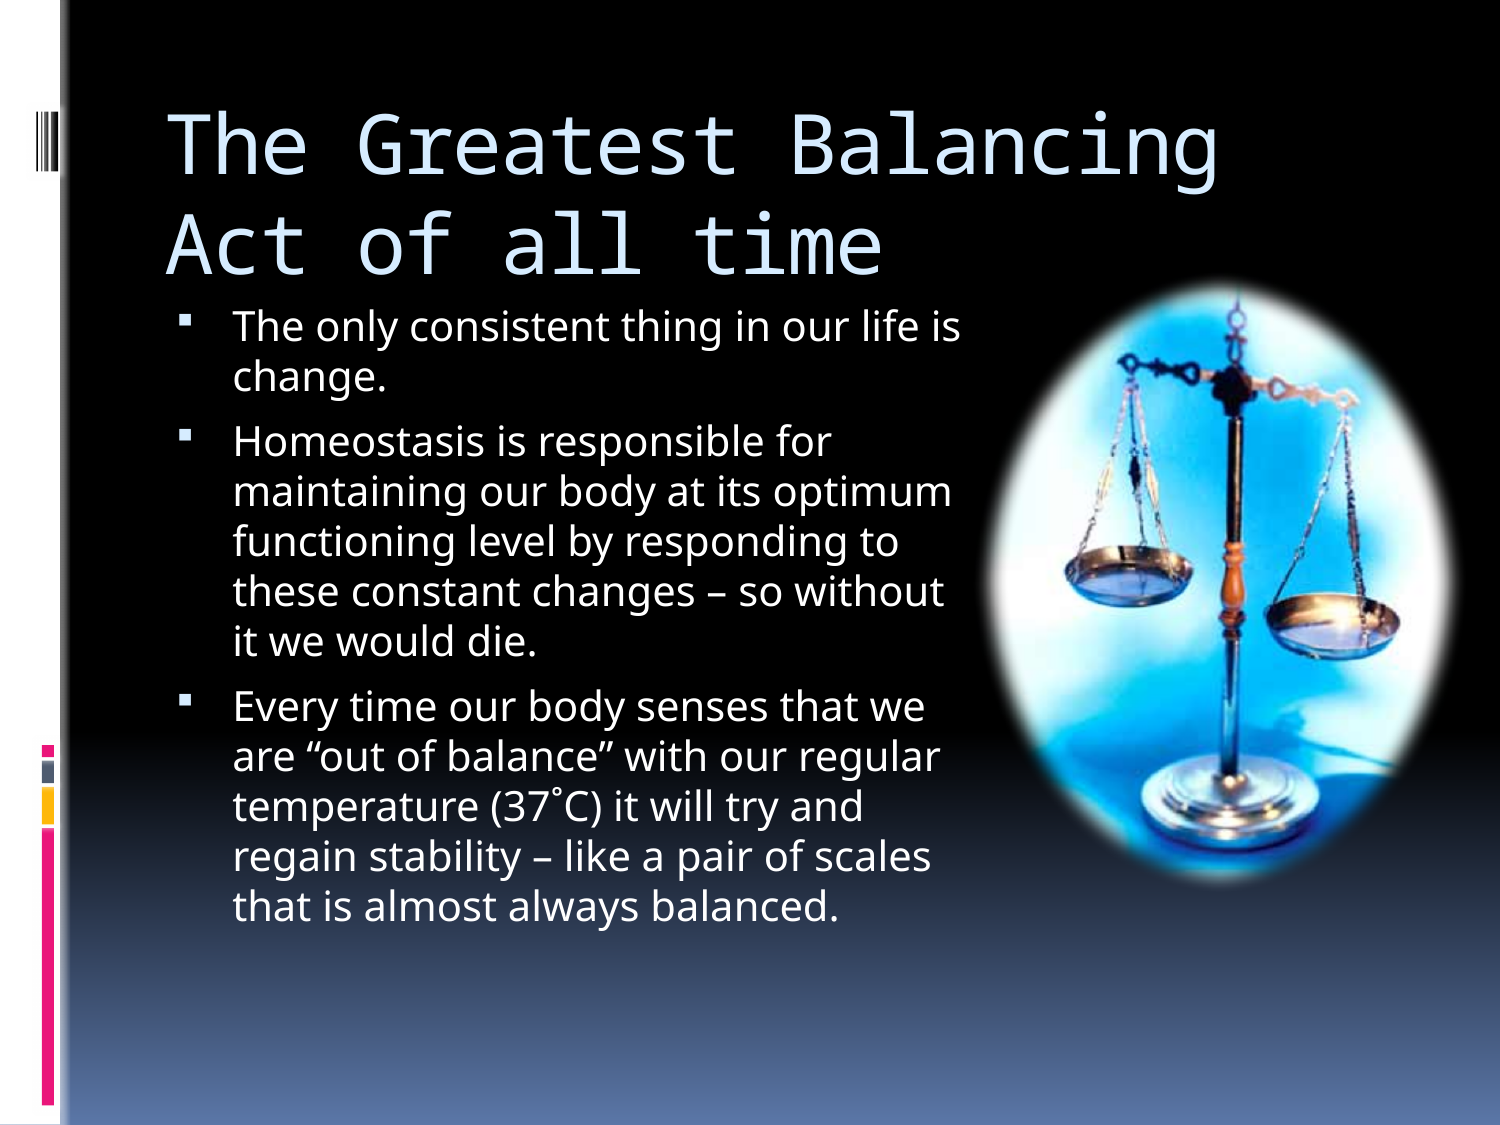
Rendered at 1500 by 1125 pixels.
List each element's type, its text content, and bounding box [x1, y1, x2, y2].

title The Greatest Balancing Act of all time [150, 83, 1425, 234]
list The only consistent thing in our life is change. Homeostasis is responsible for maintaining our body at its optimum functioning level by responding to these constant changes – so without it we would die. Every time our body senses that we are “out of balance” with our regular temperature (37˚C) it will try and regain stability – like a pair of scales that is almost always balanced. [150, 292, 985, 1043]
picture [972, 269, 1467, 895]
